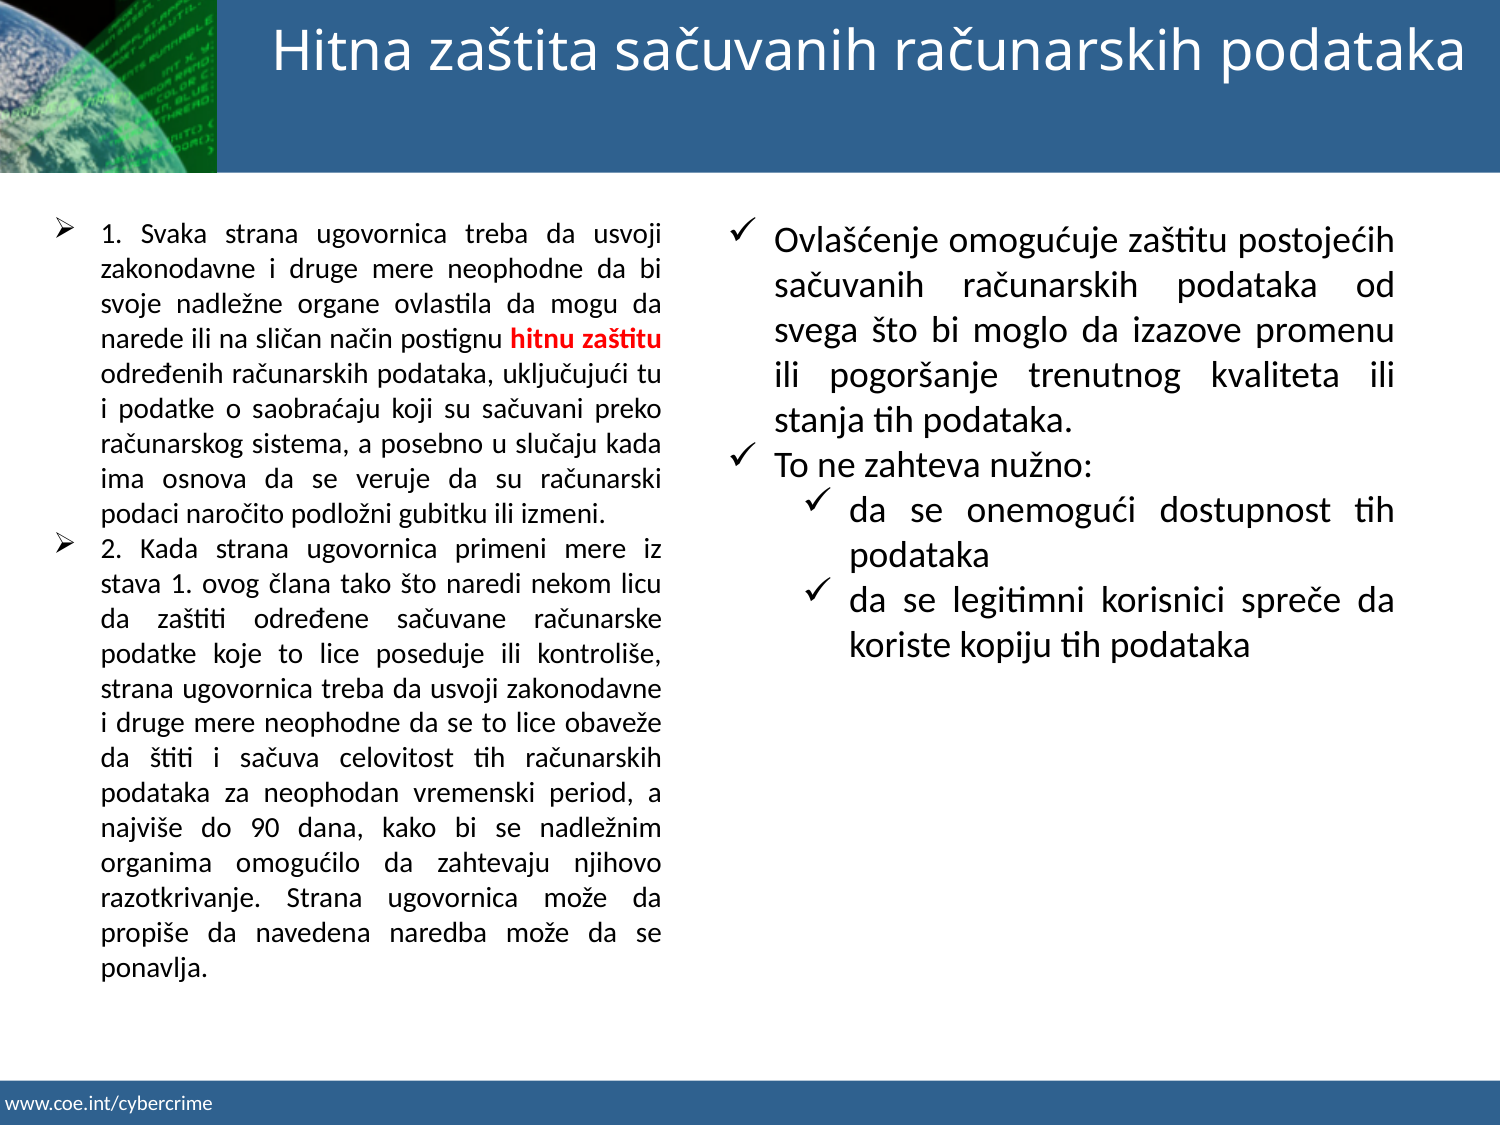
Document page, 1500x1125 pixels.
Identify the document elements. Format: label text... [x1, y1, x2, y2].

picture [0, 0, 217, 173]
text_box 1. Svaka strana ugovornica treba da usvoji zakonodavne i druge mere neophodne da bi svoje nadležne organe ovlastila da mogu da narede ili na sličan način postignu hitnu zaštitu određenih računarskih podataka, uključujući tu i podatke o saobraćaju koji su sačuvani preko računarskog sistema, a posebno u slučaju kada ima osnova da se veruje da su računarski podaci naročito podložni gubitku ili izmeni. 2. Kada strana ugovornica primeni mere iz stava 1. ovog člana tako što naredi nekom licu da zaštiti određene sačuvane računarske podatke koje to lice poseduje ili kontroliše, strana ugovornica treba da usvoji zakonodavne i druge mere neophodne da se to lice obaveže da štiti i sačuva celovitost tih računarskih podataka za neophodan vremenski period, a najviše do 90 dana, kako bi se nadležnim organima omogućilo da zahtevaju njihovo razotkrivanje. Strana ugovornica može da propiše da navedena naredba može da se ponavlja. [39, 206, 678, 991]
text_box Ovlašćenje omogućuje zaštitu postojećih sačuvanih računarskih podataka od svega što bi moglo da izazove promenu ili pogoršanje trenutnog kvaliteta ili stanja tih podataka. To ne zahteva nužno: da se onemogući dostupnost tih podataka da se legitimni korisnici spreče da koriste kopiju tih podataka [712, 207, 1411, 673]
text_box Hitna zaštita sačuvanih računarskih podataka [230, 7, 1483, 157]
